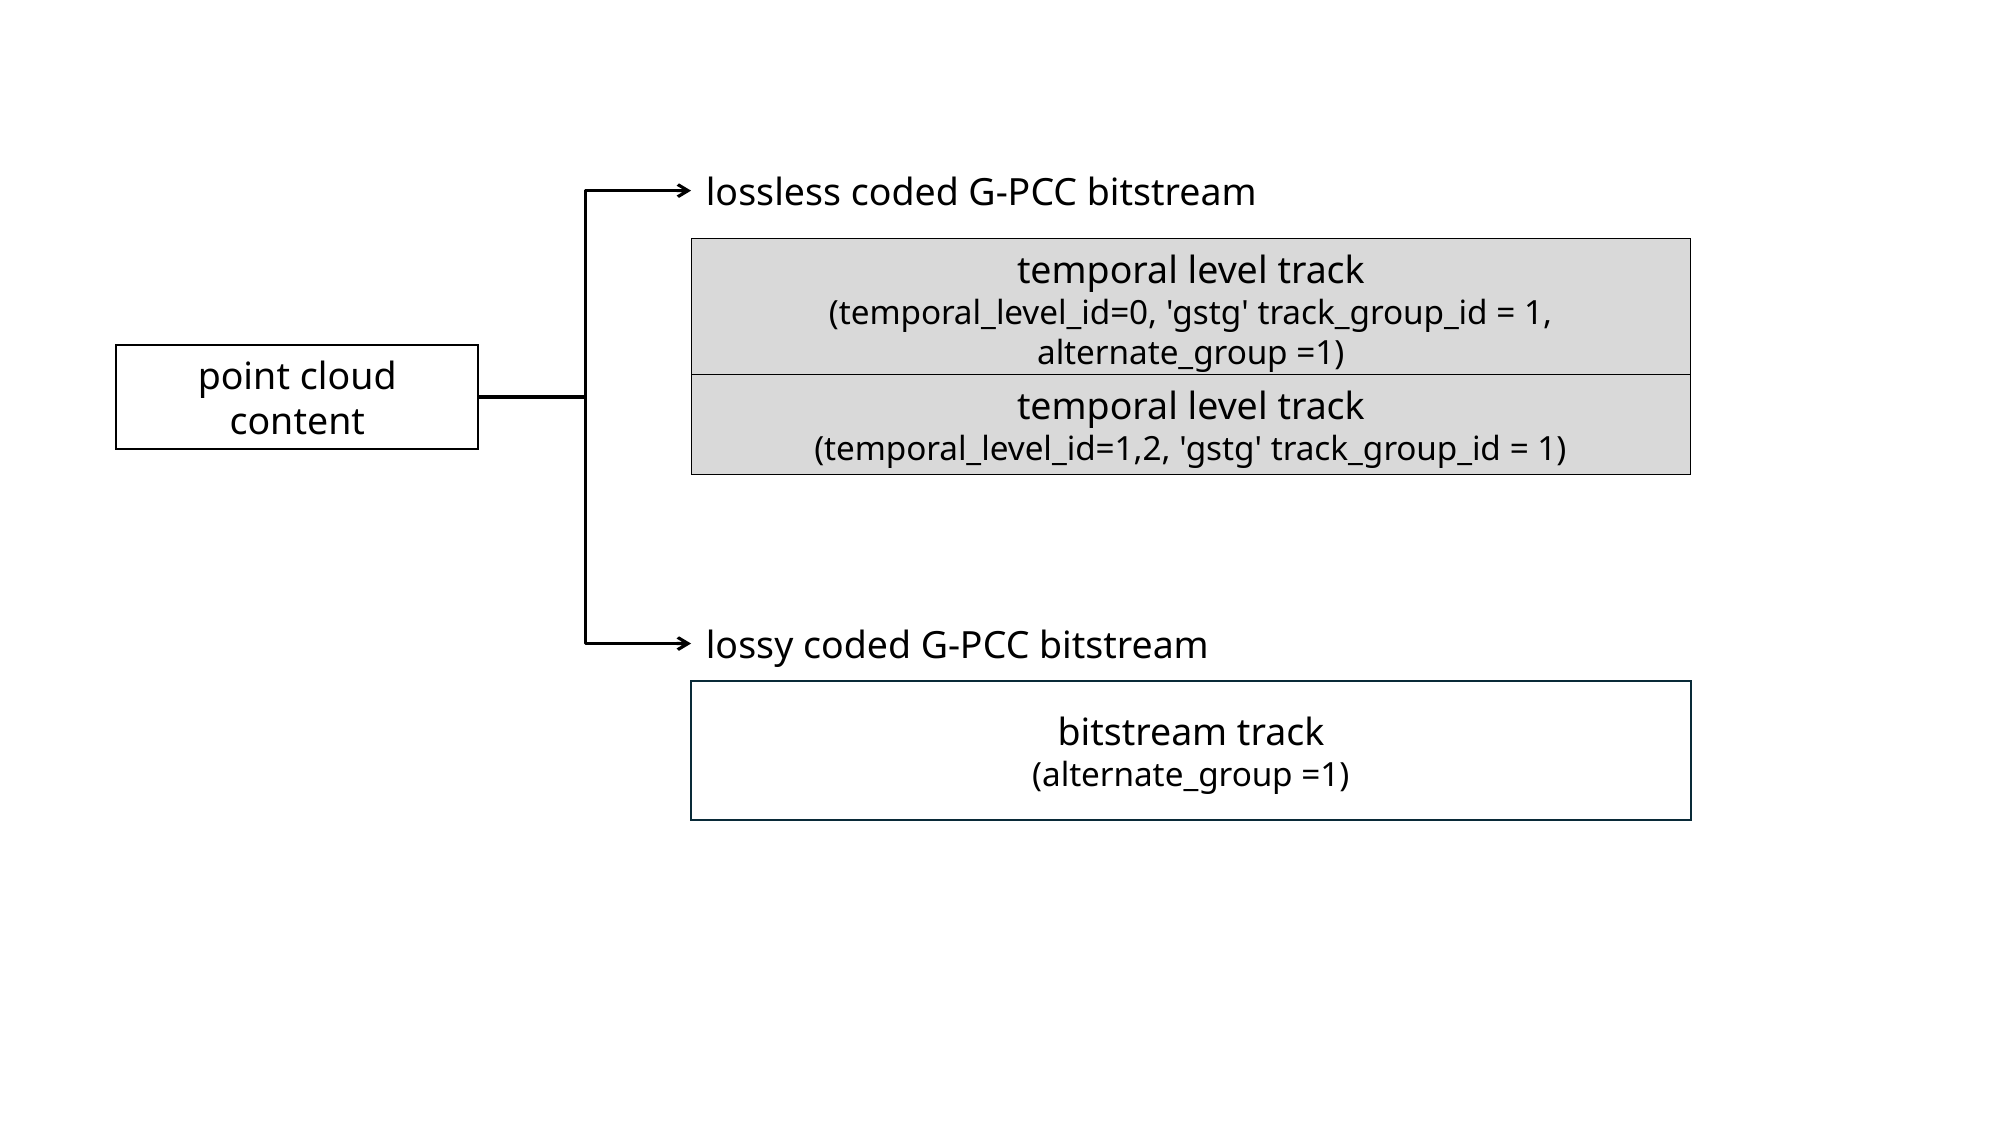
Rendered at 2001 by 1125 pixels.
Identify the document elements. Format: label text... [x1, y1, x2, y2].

text_box temporal level track (temporal_level_id=0, 'gstg' track_group_id = 1, alternate_group =1) [692, 238, 1691, 374]
text_box lossless coded G-PCC bitstream [691, 160, 1691, 221]
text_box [477, 190, 692, 374]
text_box point cloud content [115, 343, 477, 451]
text_box lossy coded G-PCC bitstream [691, 613, 1691, 674]
text_box bitstream track (alternate_group =1) [689, 679, 1693, 822]
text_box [477, 374, 692, 645]
text_box temporal level track (temporal_level_id=1,2, 'gstg' track_group_id = 1) [692, 374, 1691, 475]
